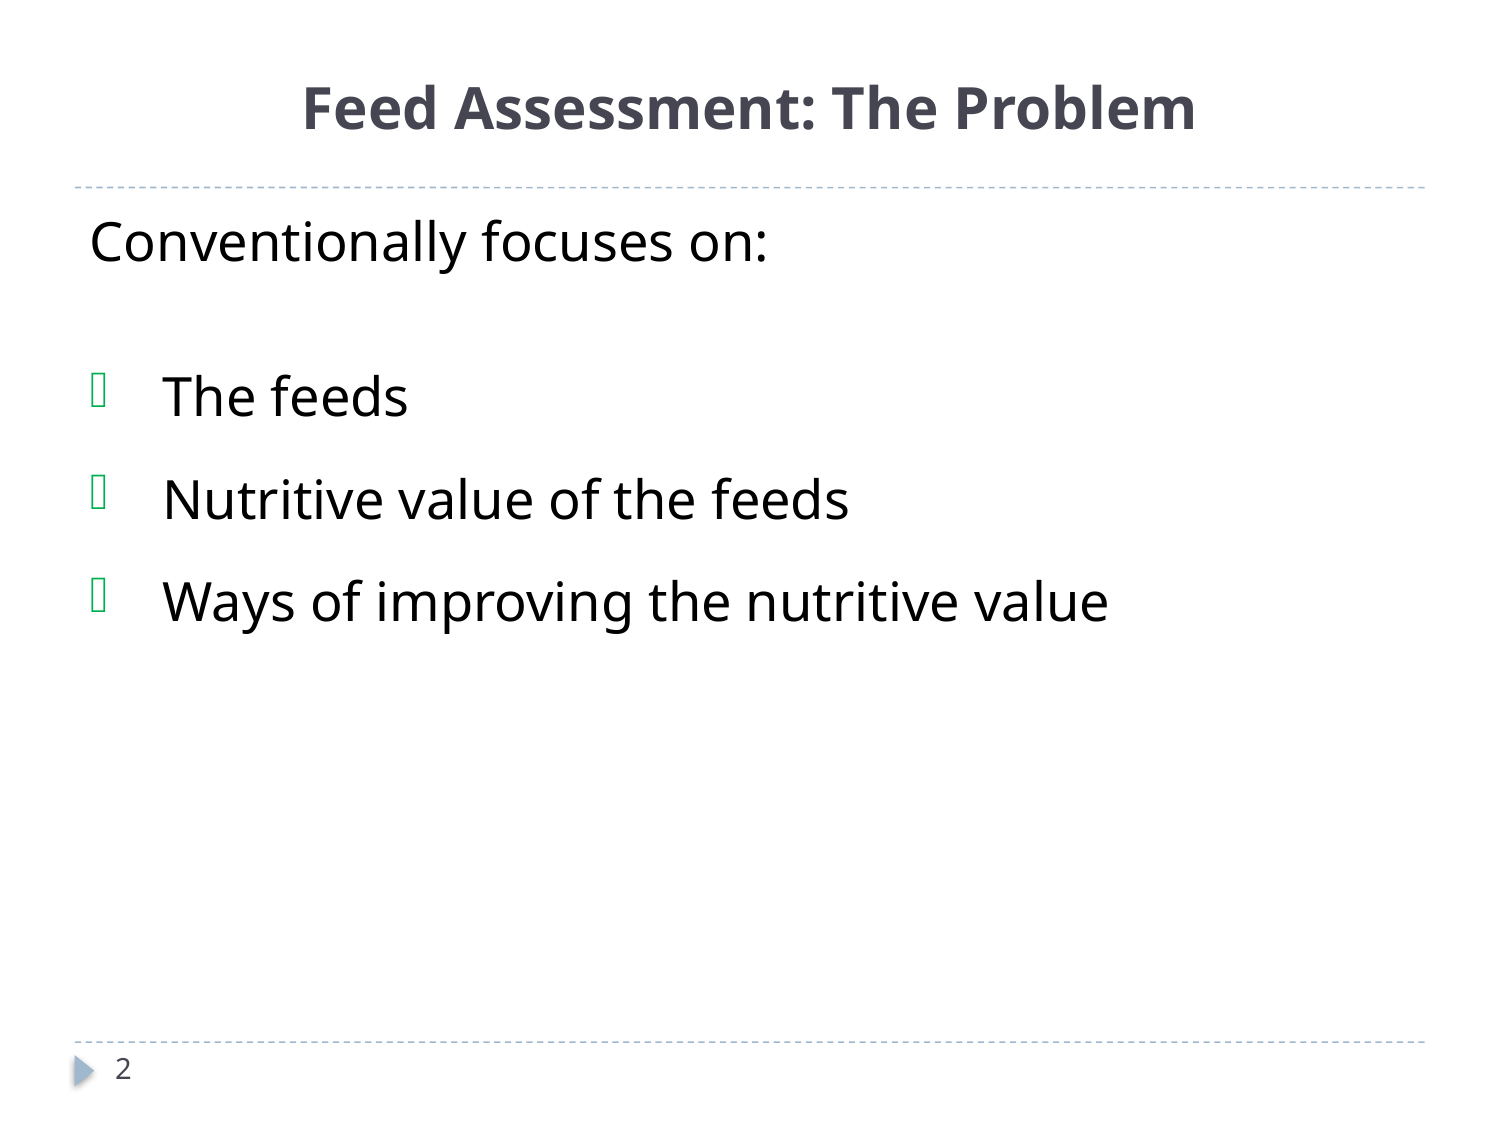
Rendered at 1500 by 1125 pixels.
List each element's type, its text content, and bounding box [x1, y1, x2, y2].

title Feed Assessment: The Problem [75, 24, 1425, 188]
slide_number 2 [100, 1042, 426, 1103]
list Conventionally focuses on: The feeds Nutritive value of the feeds Ways of improving the nutritive value [75, 200, 1425, 1010]
